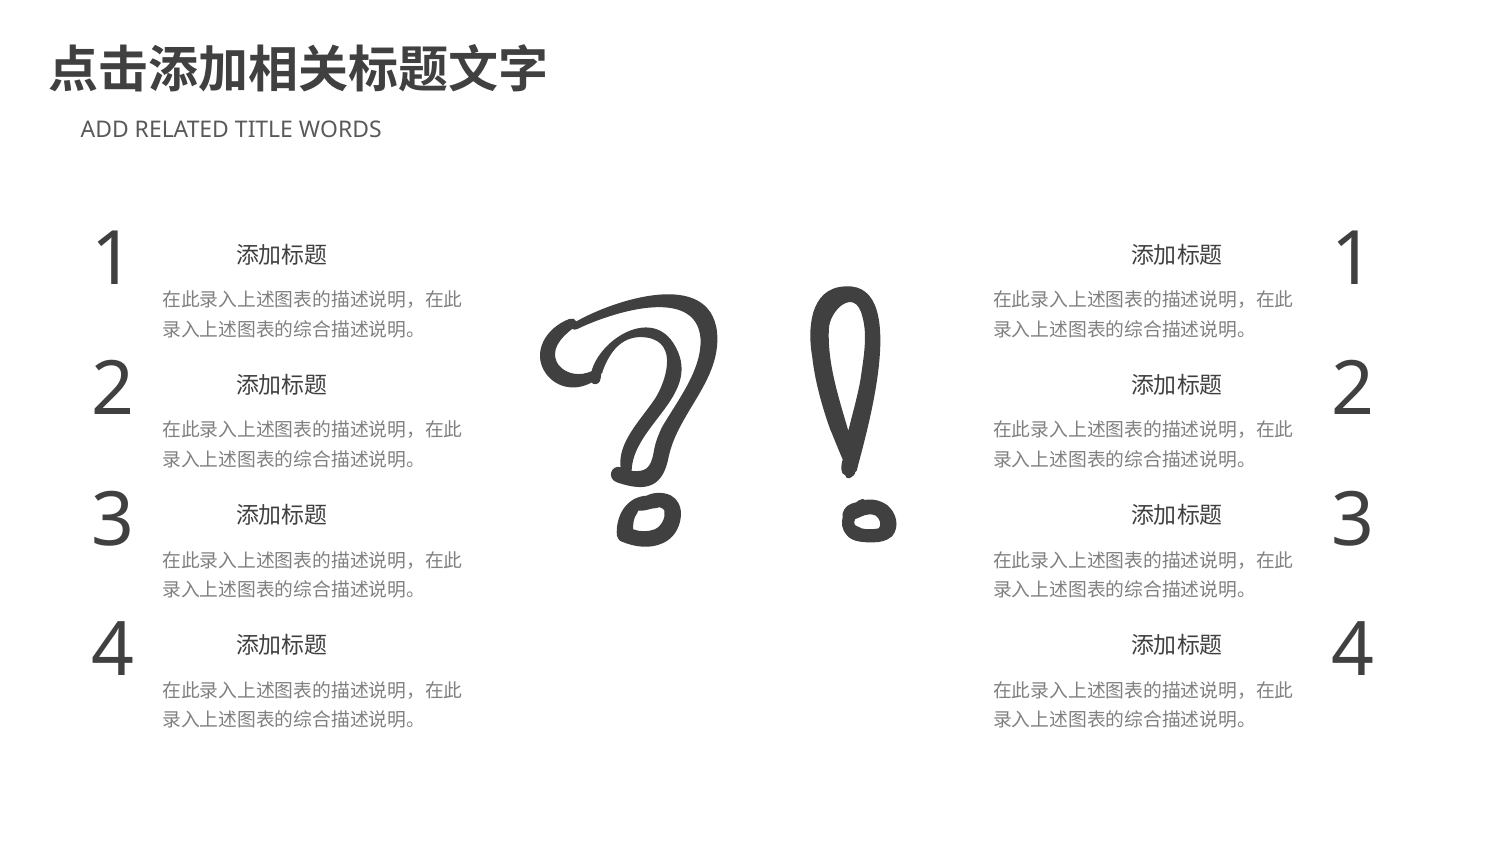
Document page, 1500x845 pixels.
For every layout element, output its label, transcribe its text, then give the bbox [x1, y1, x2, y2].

text_box 4 [76, 592, 148, 698]
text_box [147, 622, 481, 735]
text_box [530, 267, 722, 550]
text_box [147, 232, 481, 349]
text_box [147, 362, 481, 479]
text_box ADD RELATED TITLE WORDS [64, 106, 491, 150]
text_box 2 [1316, 332, 1388, 438]
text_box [978, 622, 1312, 735]
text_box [978, 232, 1312, 345]
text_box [978, 492, 1312, 605]
text_box 4 [1316, 592, 1388, 698]
text_box 3 [76, 462, 148, 568]
text_box 点击添加相关标题文字 [32, 29, 567, 106]
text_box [147, 492, 481, 609]
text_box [978, 362, 1312, 475]
text_box 1 [1316, 202, 1388, 308]
text_box 1 [76, 202, 148, 308]
text_box 2 [76, 332, 148, 438]
text_box 3 [1316, 462, 1388, 568]
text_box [807, 282, 913, 543]
